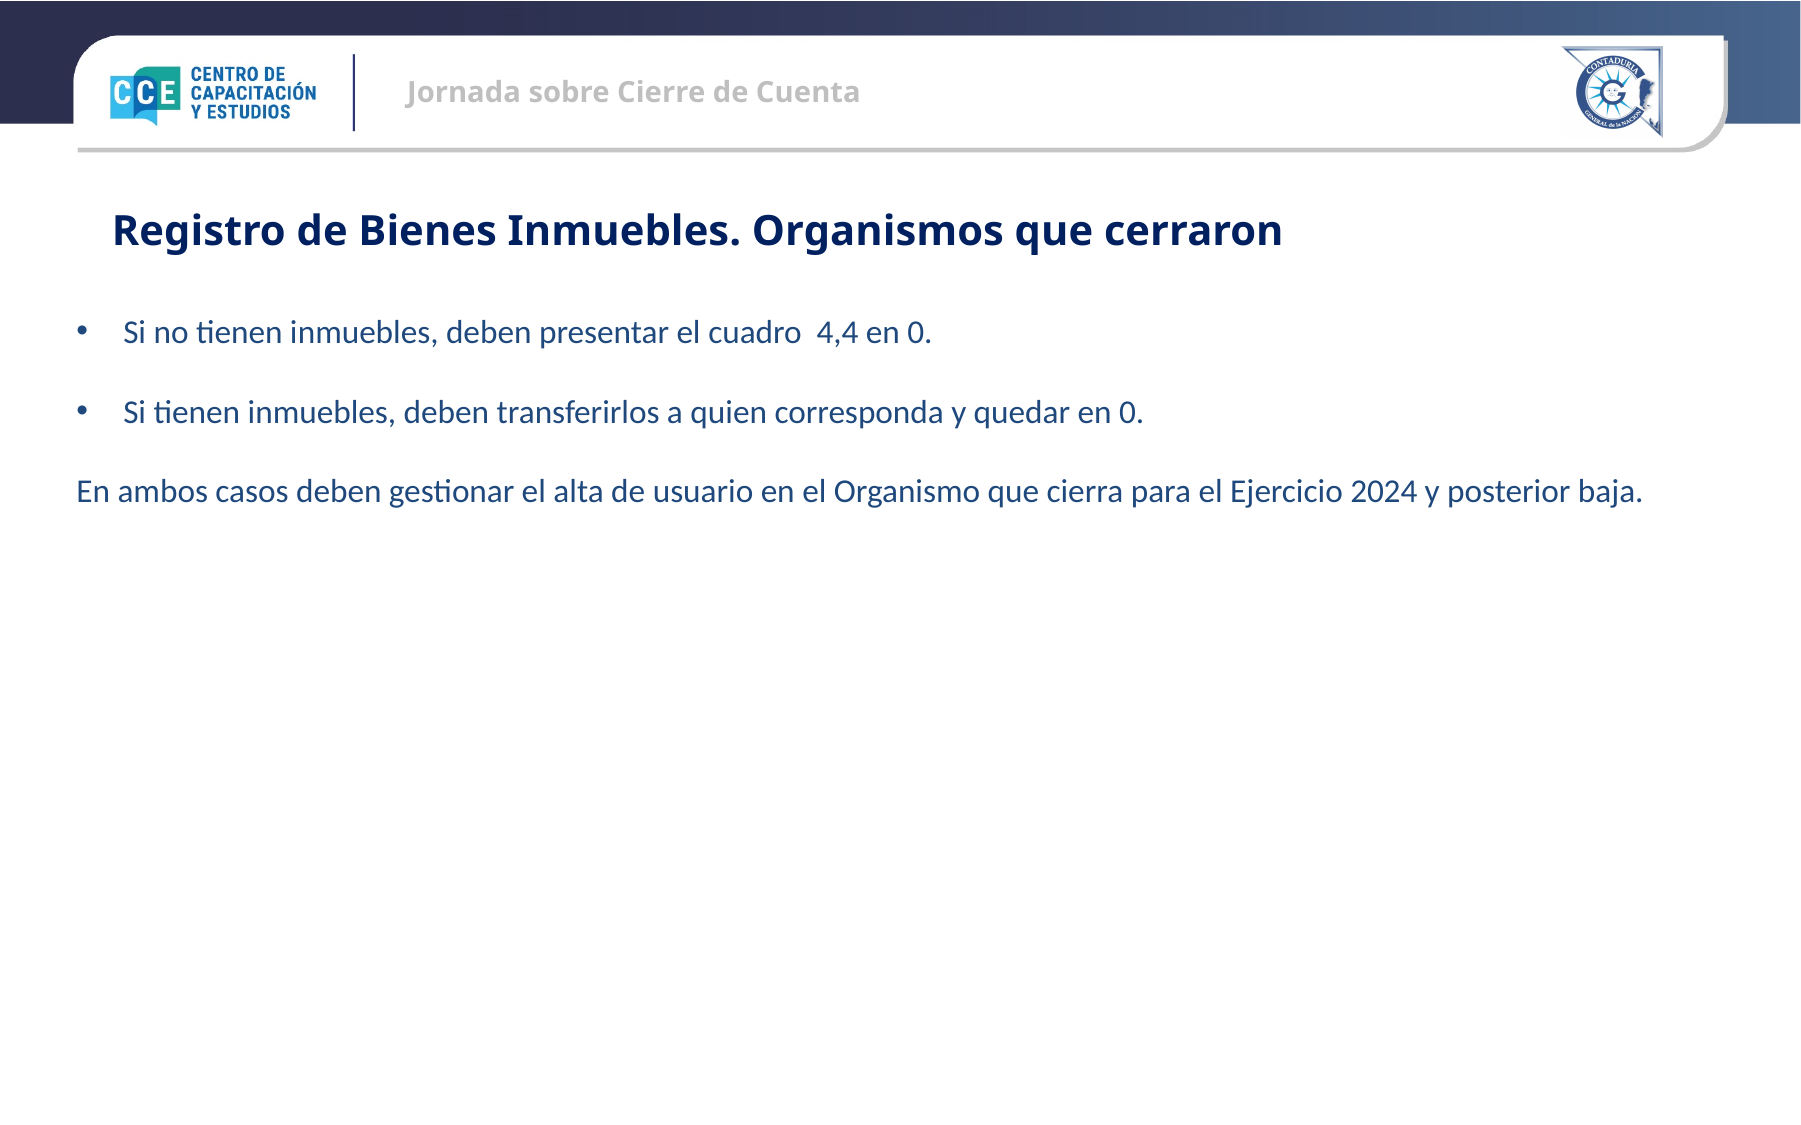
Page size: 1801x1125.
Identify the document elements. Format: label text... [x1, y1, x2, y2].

picture [0, 1, 1801, 156]
text_box Si no tienen inmuebles, deben presentar el cuadro 4,4 en 0. Si tienen inmuebles, deben transferirlos a quien corresponda y quedar en 0. En ambos casos deben gestionar el alta de usuario en el Organismo que cierra para el Ejercicio 2024 y posterior baja. [61, 302, 1739, 517]
text_box Registro de Bienes Inmuebles. Organismos que cerraron [97, 196, 1331, 279]
